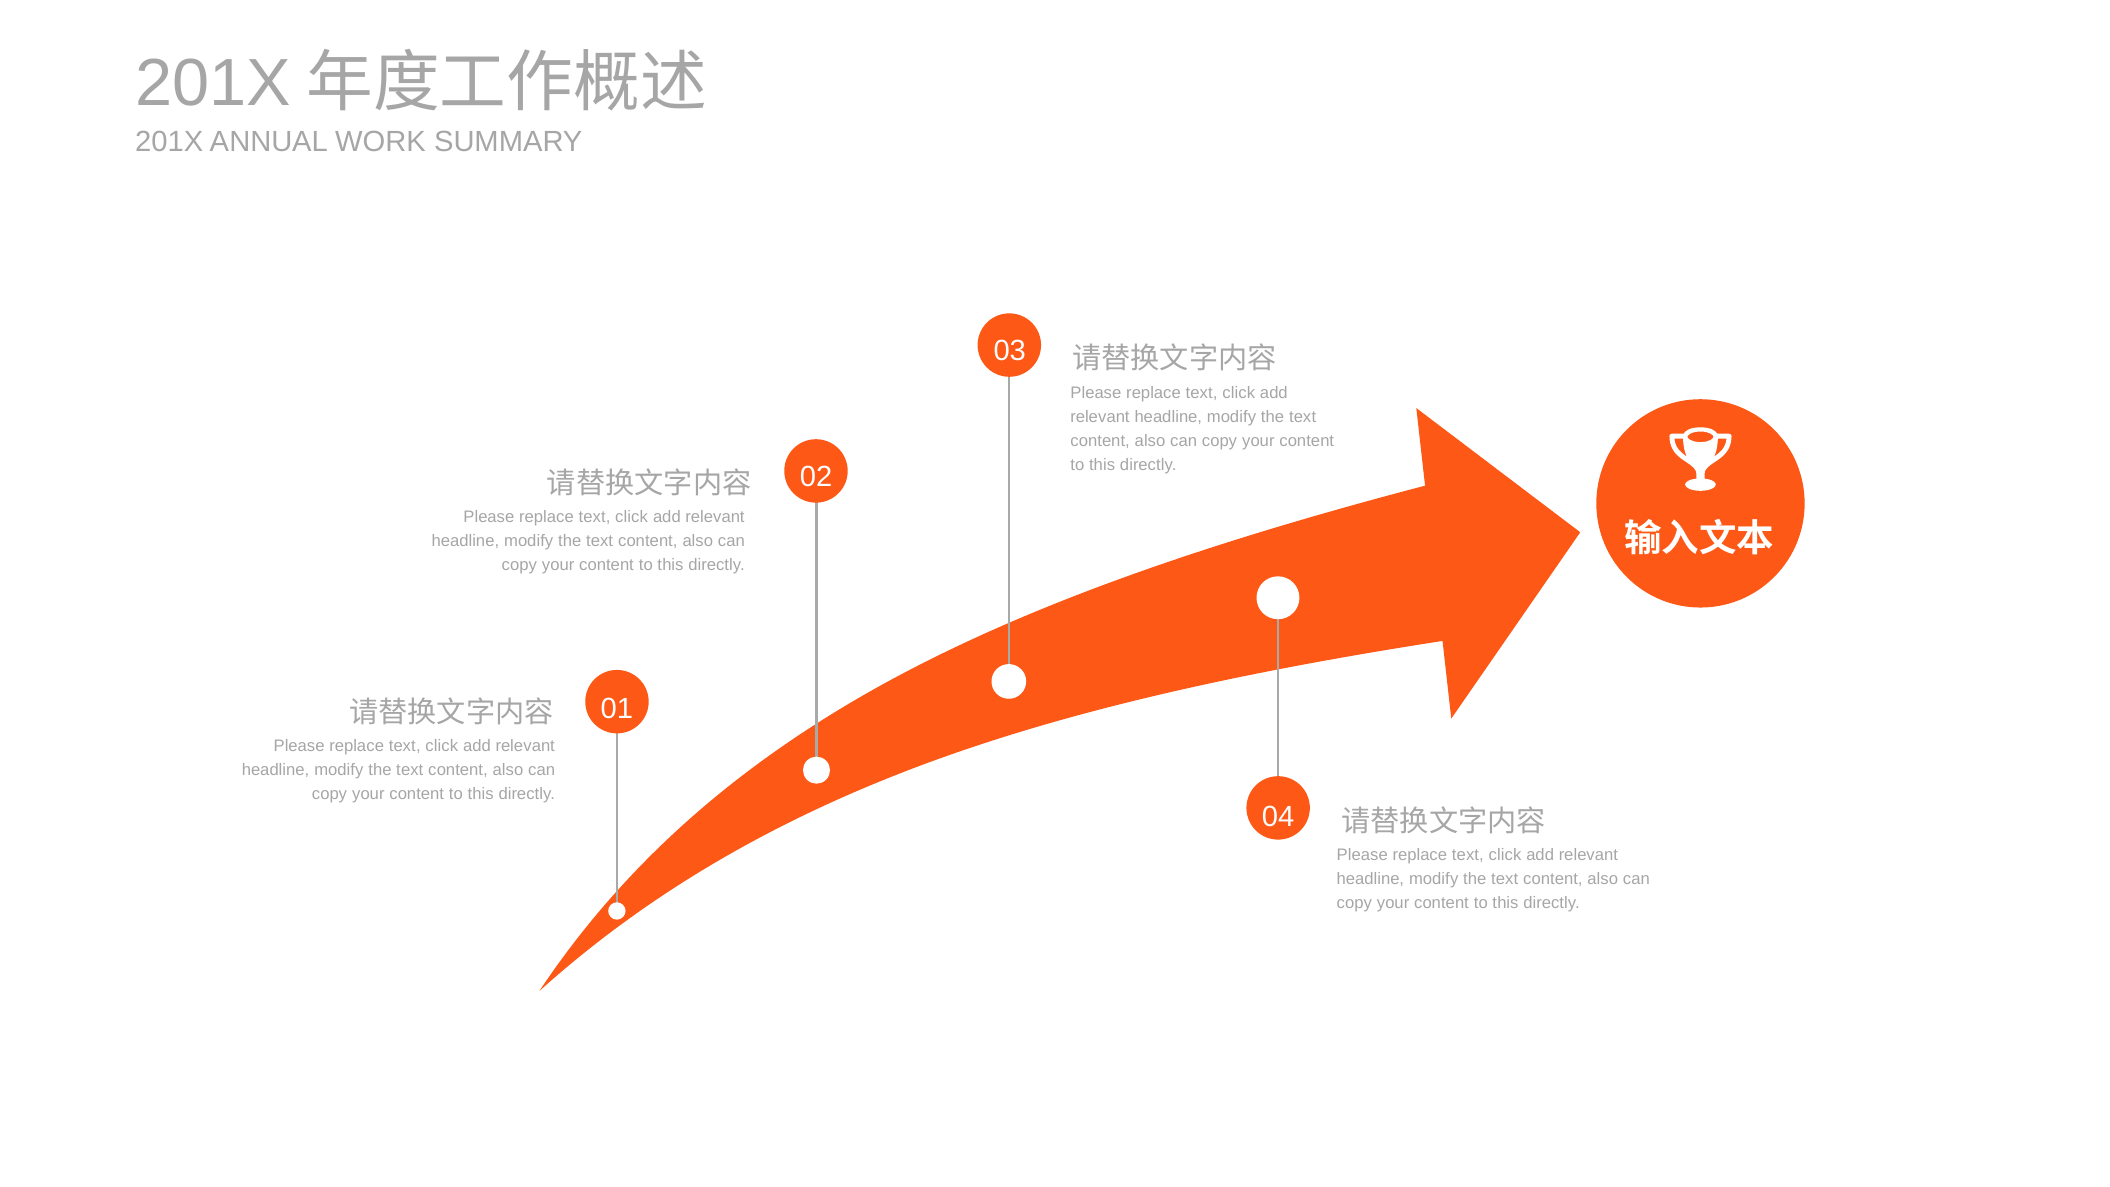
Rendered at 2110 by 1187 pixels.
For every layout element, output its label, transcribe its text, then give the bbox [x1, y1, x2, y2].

text_box Please replace text, click add relevant headline, modify the text content, also can copy your content to this directly. [406, 501, 746, 574]
text_box 01 [597, 680, 637, 727]
text_box [608, 902, 626, 920]
text_box [1669, 427, 1732, 491]
text_box [1261, 835, 1295, 840]
text_box Please replace text, click add relevant headline, modify the text content, also can copy your content to this directly. [1336, 839, 1676, 912]
text_box 请替换文字内容 [1072, 332, 1294, 375]
text_box Please replace text, click add relevant headline, modify the text content, also can copy your content to this directly. [216, 730, 556, 803]
text_box 请替换文字内容 [494, 457, 752, 500]
text_box [1596, 399, 1805, 608]
text_box [784, 439, 848, 503]
text_box 04 [1258, 787, 1298, 835]
text_box [1246, 776, 1310, 833]
text_box 请替换文字内容 [1341, 795, 1563, 838]
text_box 03 [990, 321, 1030, 369]
text_box [991, 664, 1027, 699]
text_box [977, 313, 1042, 377]
text_box 201X年度工作概述 [135, 38, 783, 119]
text_box 请替换文字内容 [315, 686, 554, 729]
text_box [585, 669, 649, 734]
text_box [803, 756, 831, 784]
text_box [539, 408, 1581, 991]
text_box 输入文本 [1622, 499, 1776, 561]
text_box [1256, 576, 1300, 620]
text_box 201X ANNUAL WORK SUMMARY [135, 122, 596, 158]
text_box Please replace text, click add relevant headline, modify the text content, also can copy your content to this directly. [1070, 378, 1352, 474]
text_box 02 [796, 447, 836, 495]
